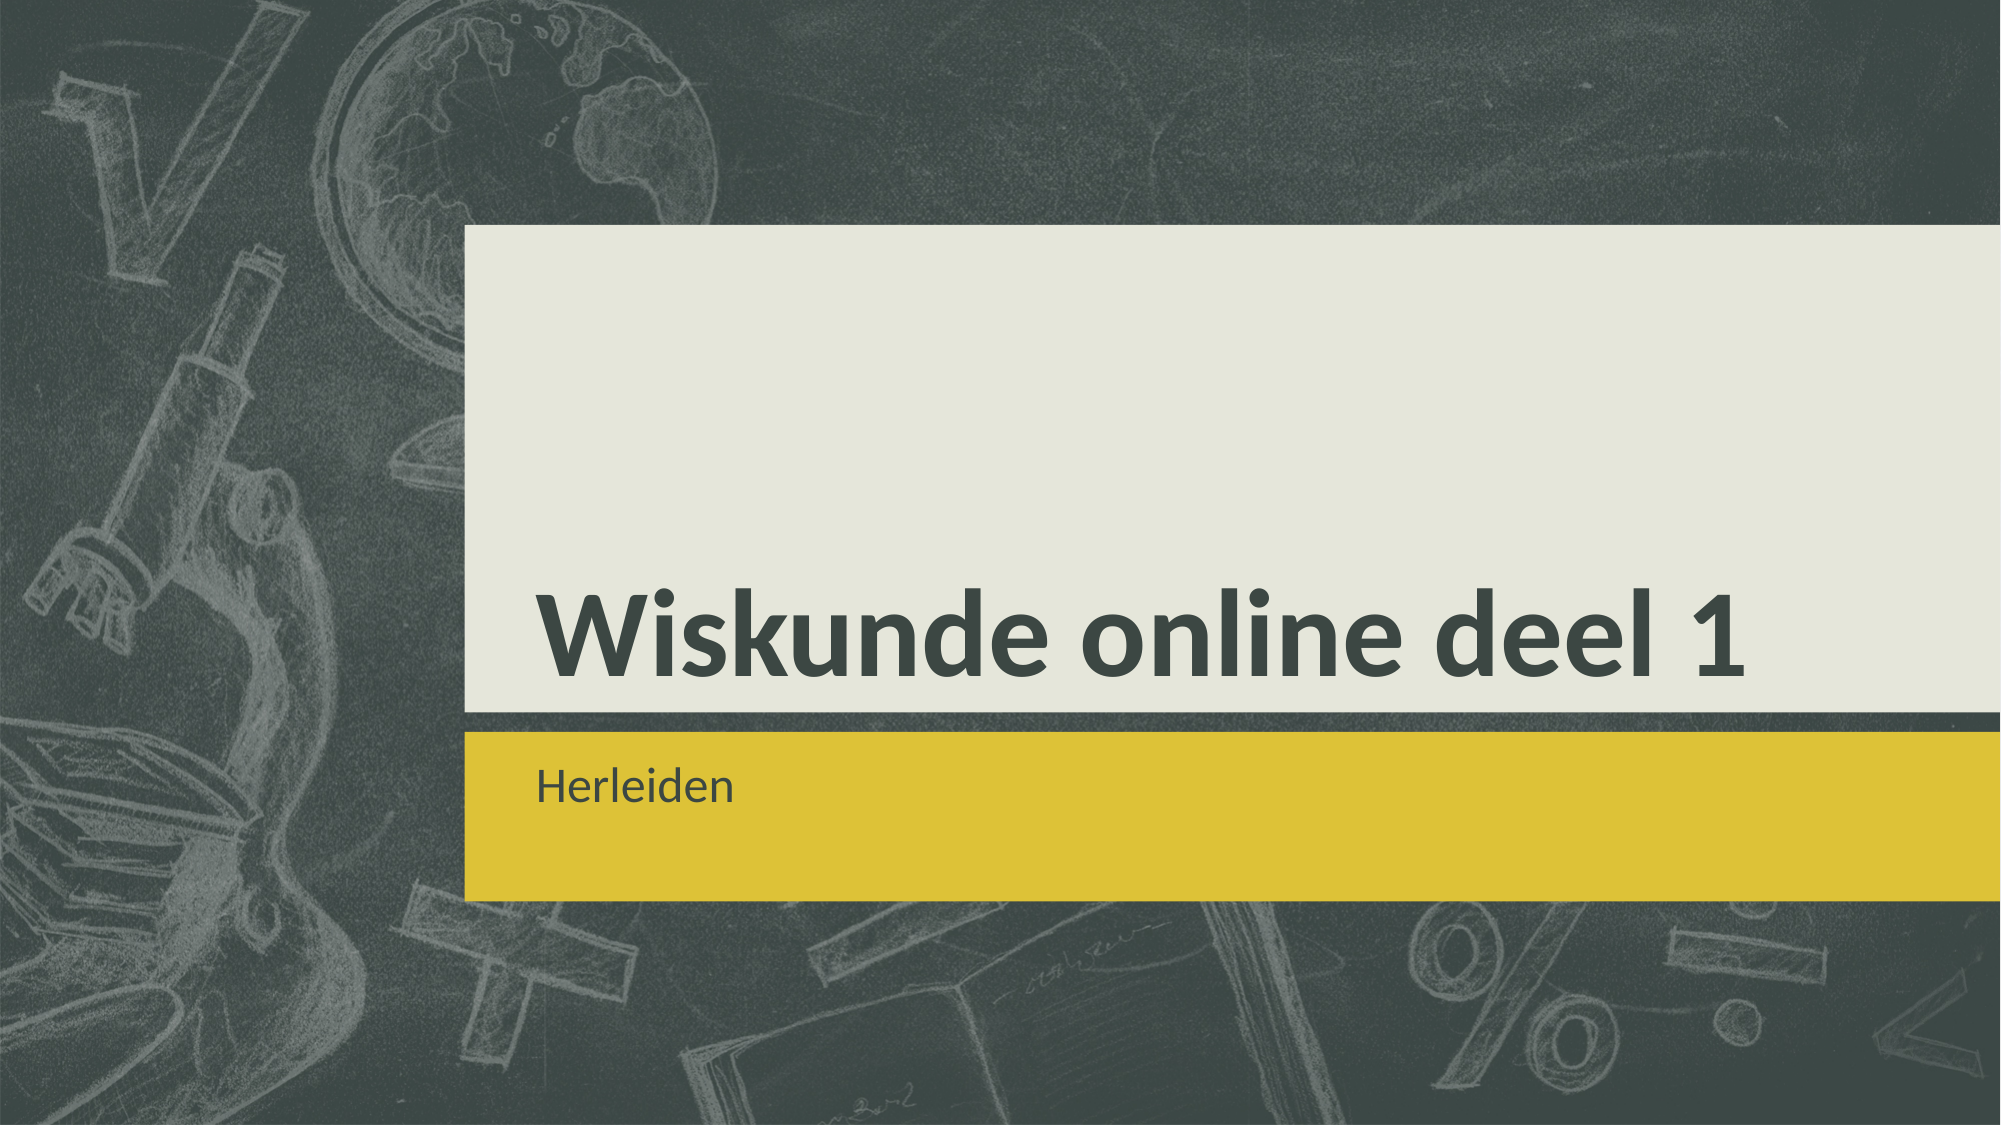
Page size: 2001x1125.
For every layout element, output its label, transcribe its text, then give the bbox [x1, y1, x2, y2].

picture [0, 0, 2001, 1125]
title Wiskunde online deel 1 [520, 318, 1916, 711]
subtitle Herleiden [520, 744, 1916, 887]
